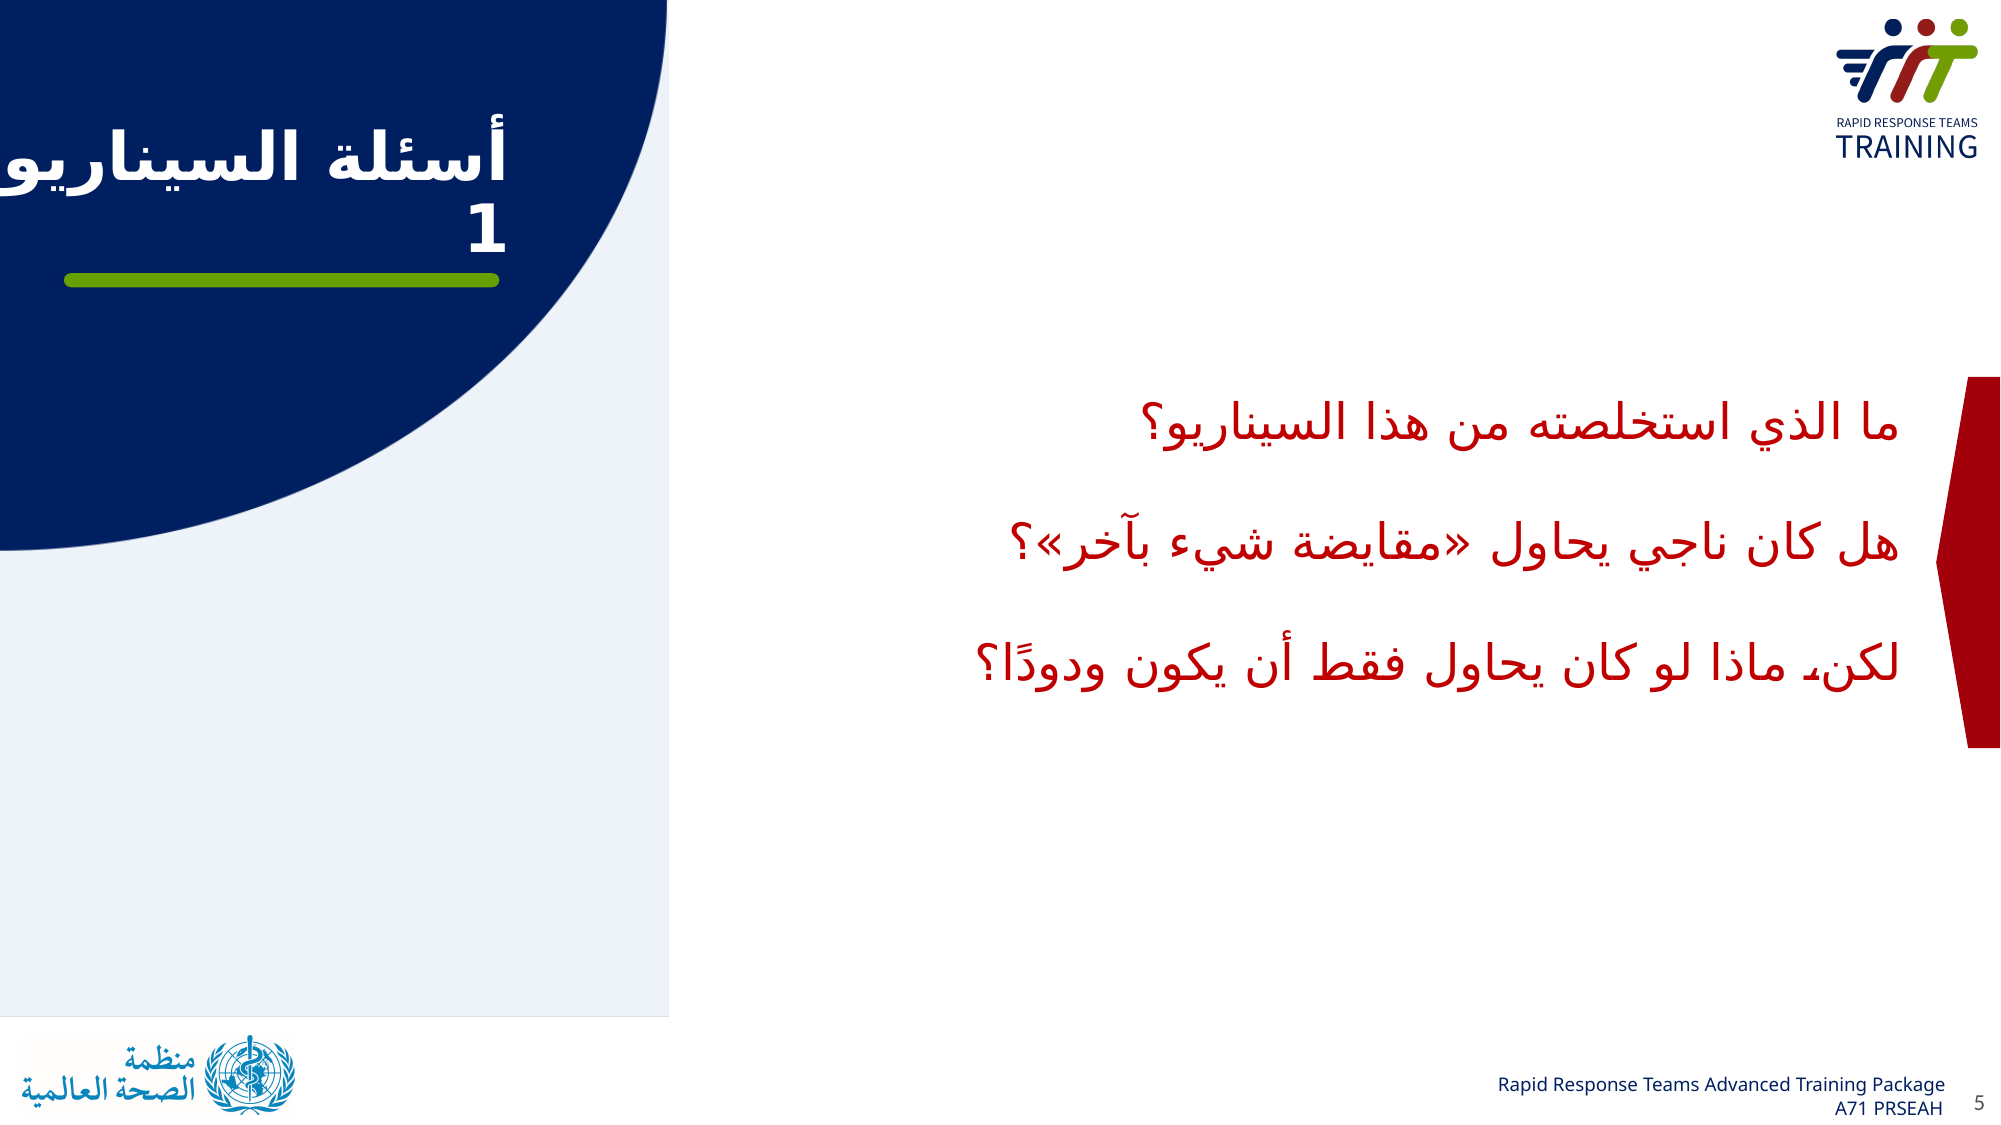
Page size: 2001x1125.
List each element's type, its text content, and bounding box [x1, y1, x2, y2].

picture [0, 0, 669, 1018]
text_box [63, 273, 500, 288]
list ما الذي استخلصته من هذا السيناريو؟ هل كان ناجي يحاول «مقايضة شيء بآخر»؟ لكن، ماذا لو كان يحاول فقط أن يكون ودودًا؟ [693, 311, 1910, 1046]
title أسئلة السيناريو 1 [0, 35, 518, 354]
picture [1835, 19, 1978, 167]
picture [252, 1050, 258, 1059]
picture [22, 1035, 295, 1115]
